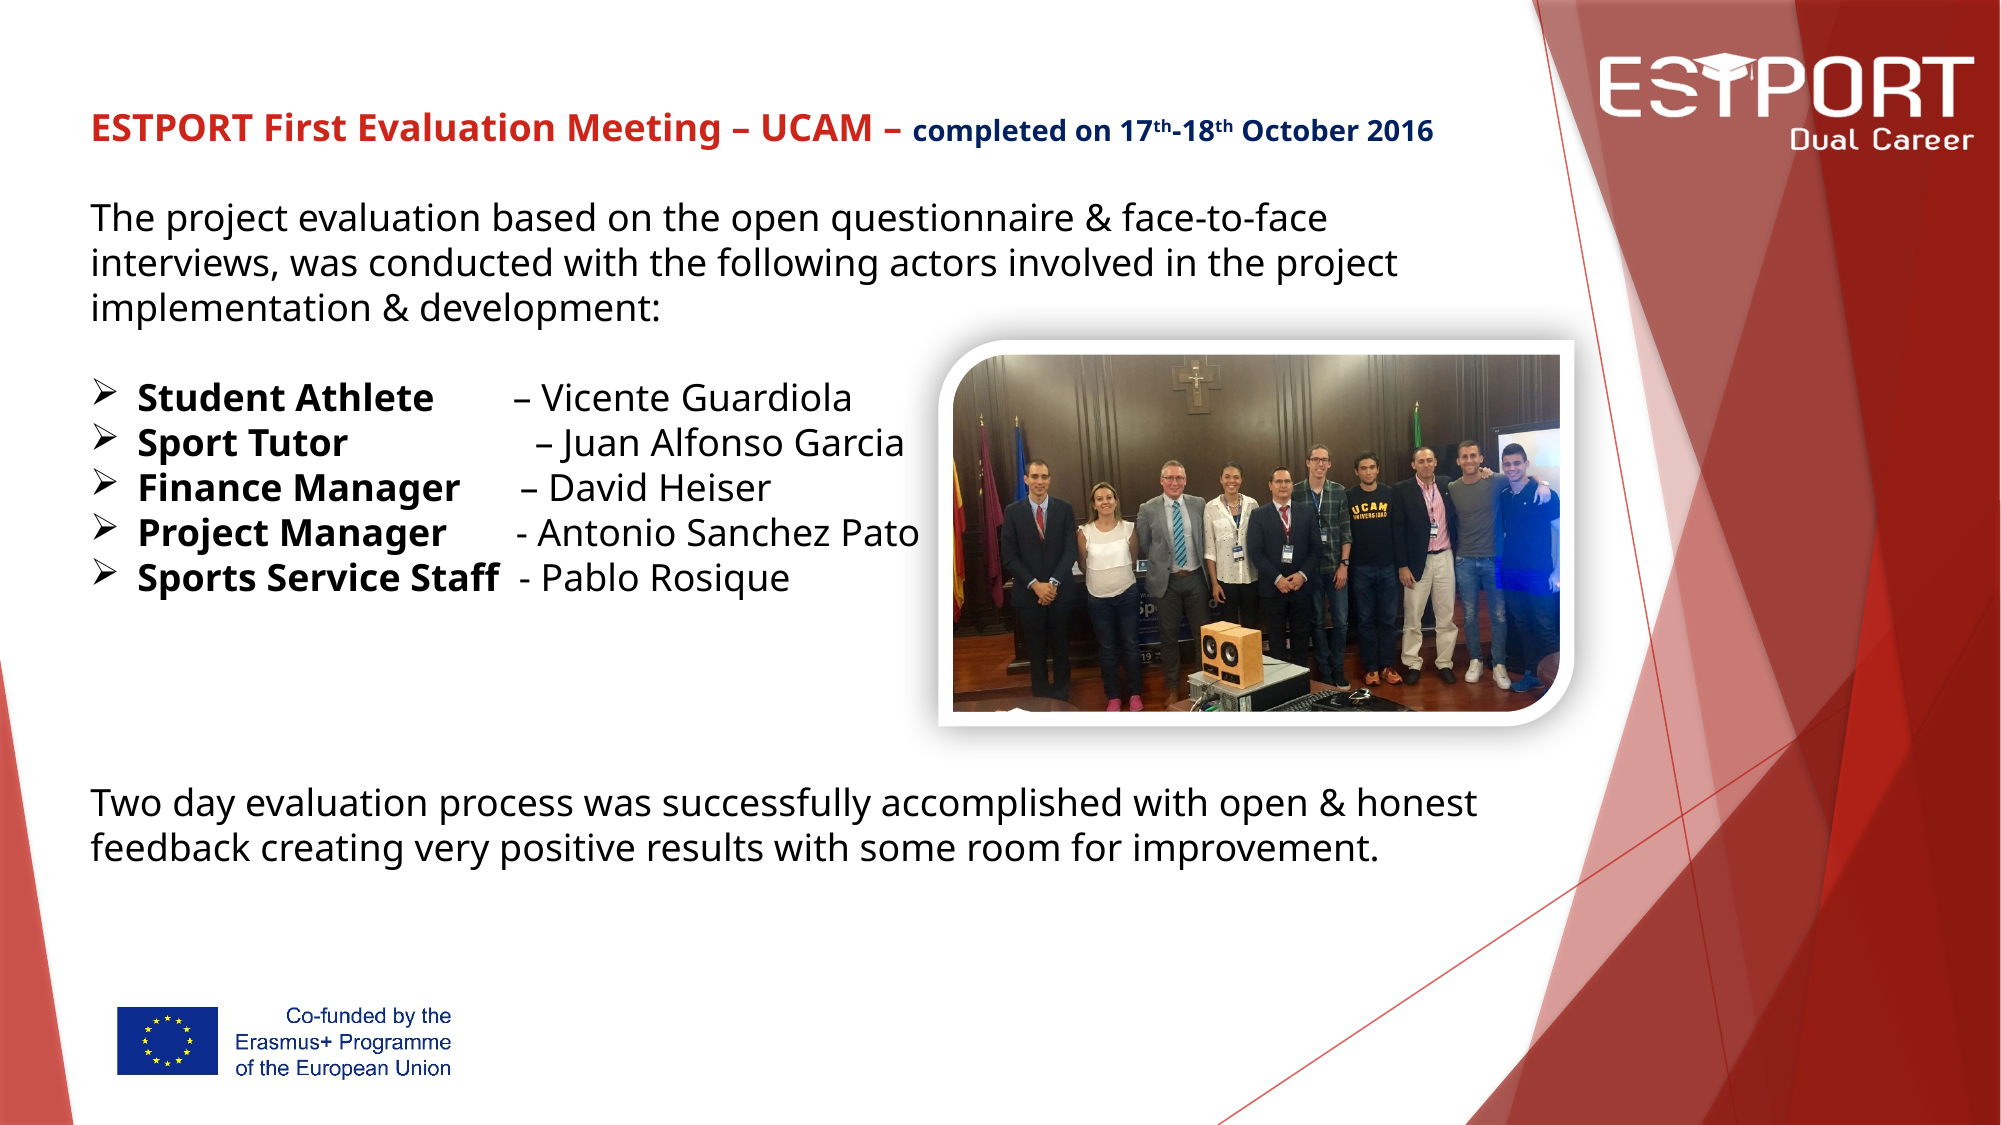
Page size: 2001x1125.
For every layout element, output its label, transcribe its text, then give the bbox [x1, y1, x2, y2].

text_box ESTPORT First Evaluation Meeting – UCAM – completed on 17th-18th October 2016 The project evaluation based on the open questionnaire & face-to-face interviews, was conducted with the following actors involved in the project implementation & development: Student Athlete – Vicente Guardiola Sport Tutor – Juan Alfonso Garcia Finance Manager – David Heiser Project Manager - Antonio Sanchez Pato Sports Service Staff - Pablo Rosique Two day evaluation process was successfully accomplished with open & honest feedback creating very positive results with some room for improvement. [75, 51, 1542, 1057]
picture [945, 346, 1568, 720]
picture [1600, 44, 1987, 156]
picture [95, 987, 468, 1095]
